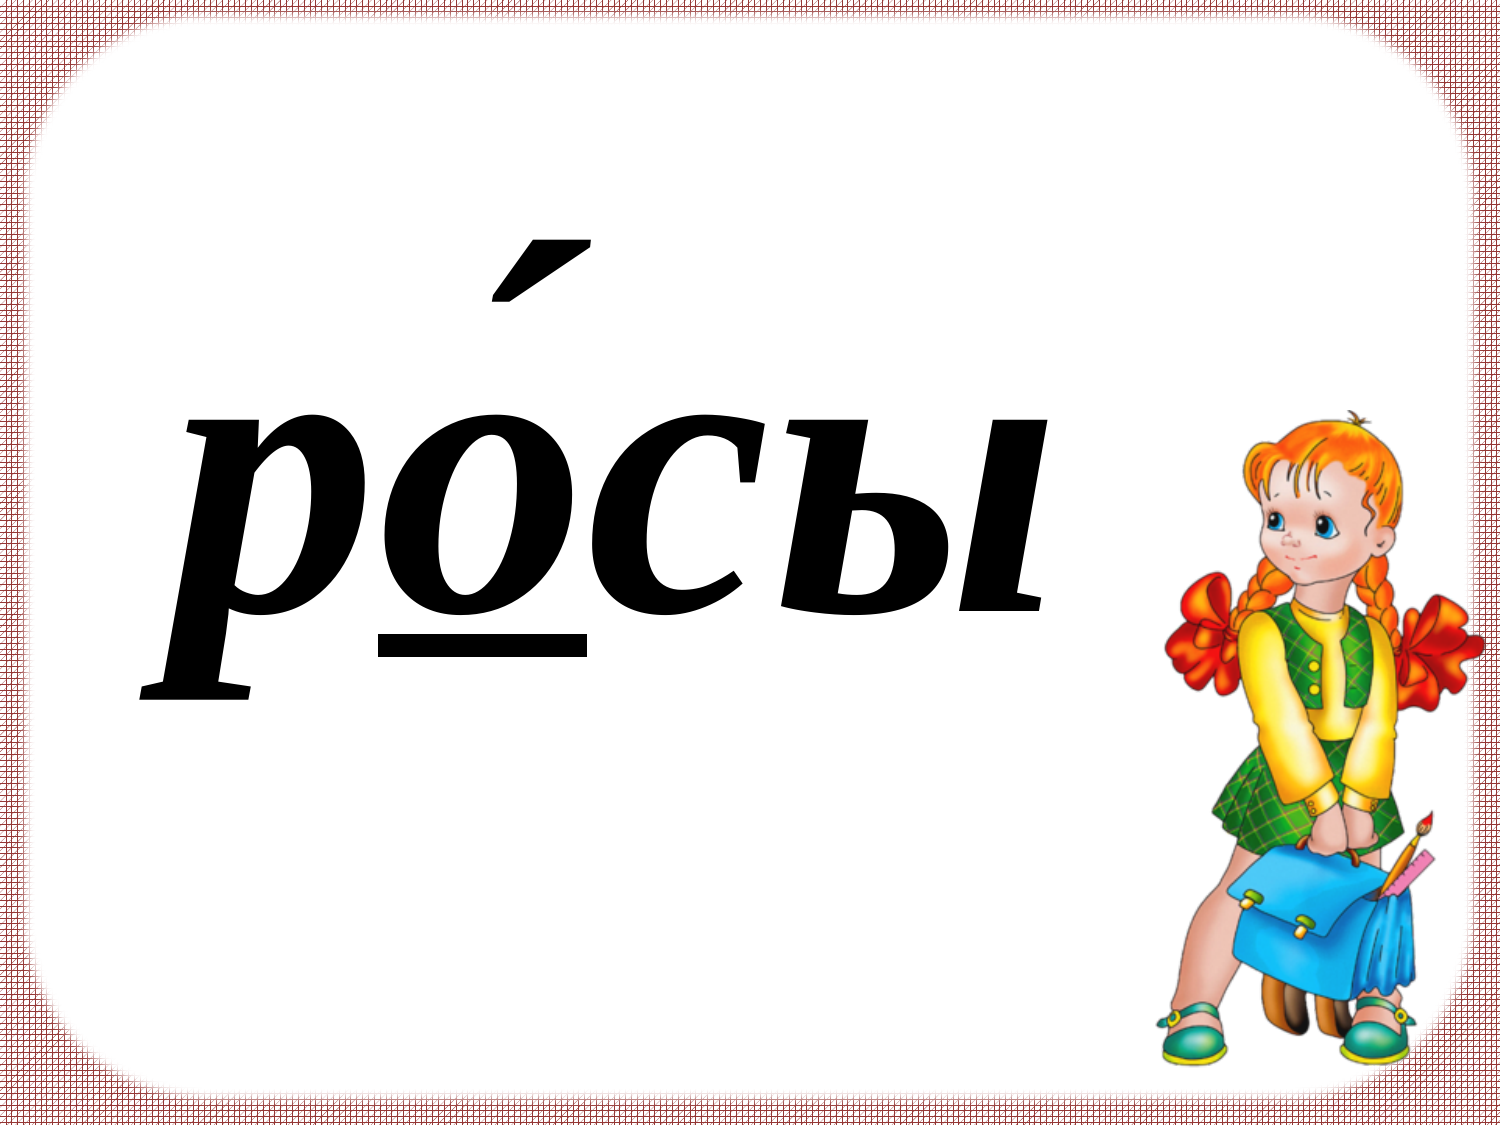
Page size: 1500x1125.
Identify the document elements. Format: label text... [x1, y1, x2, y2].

picture [1139, 409, 1500, 1083]
text_box ро́сы [70, 187, 1161, 703]
